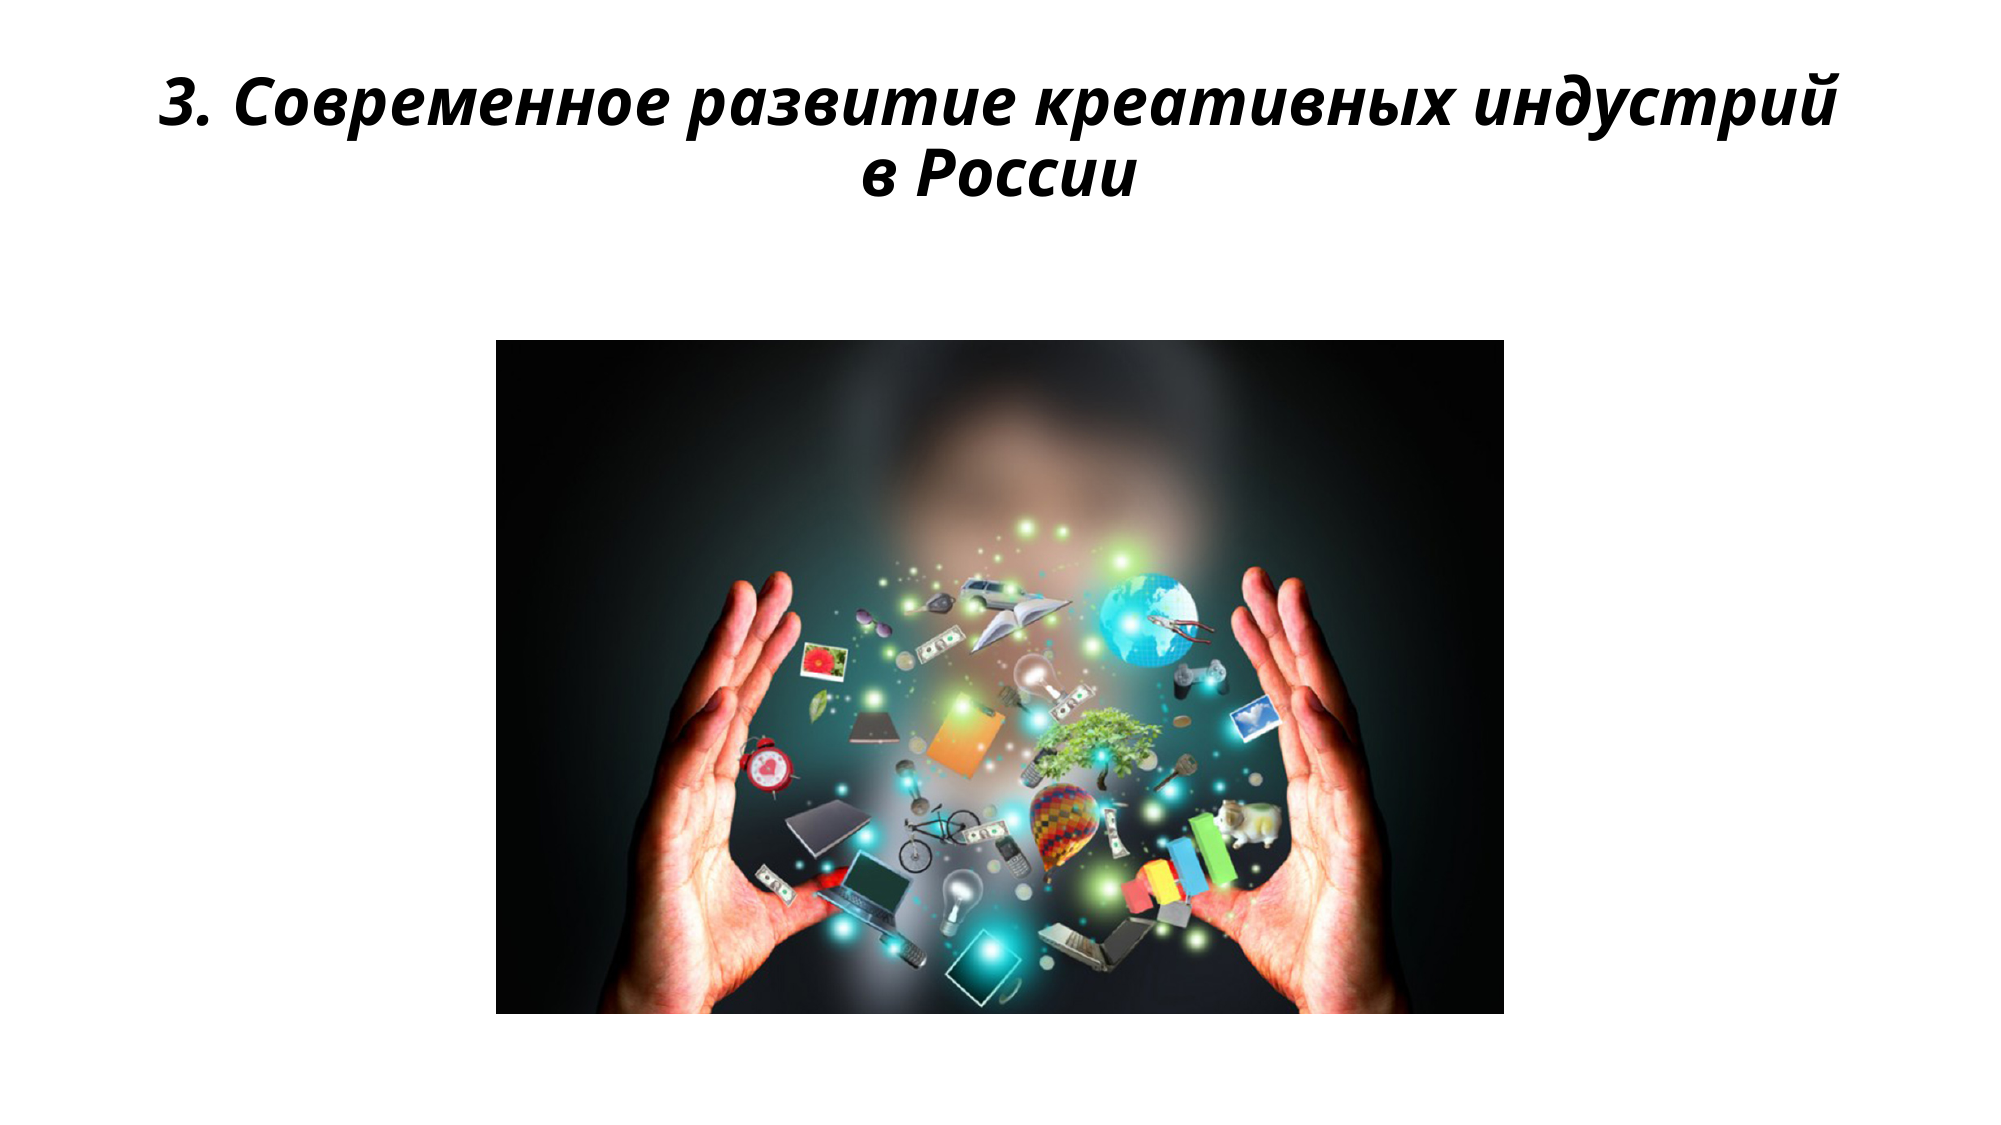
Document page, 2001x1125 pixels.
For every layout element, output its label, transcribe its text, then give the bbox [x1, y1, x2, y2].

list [496, 340, 1504, 1014]
title 3. Современное развитие креативных индустрий в России [137, 59, 1863, 278]
